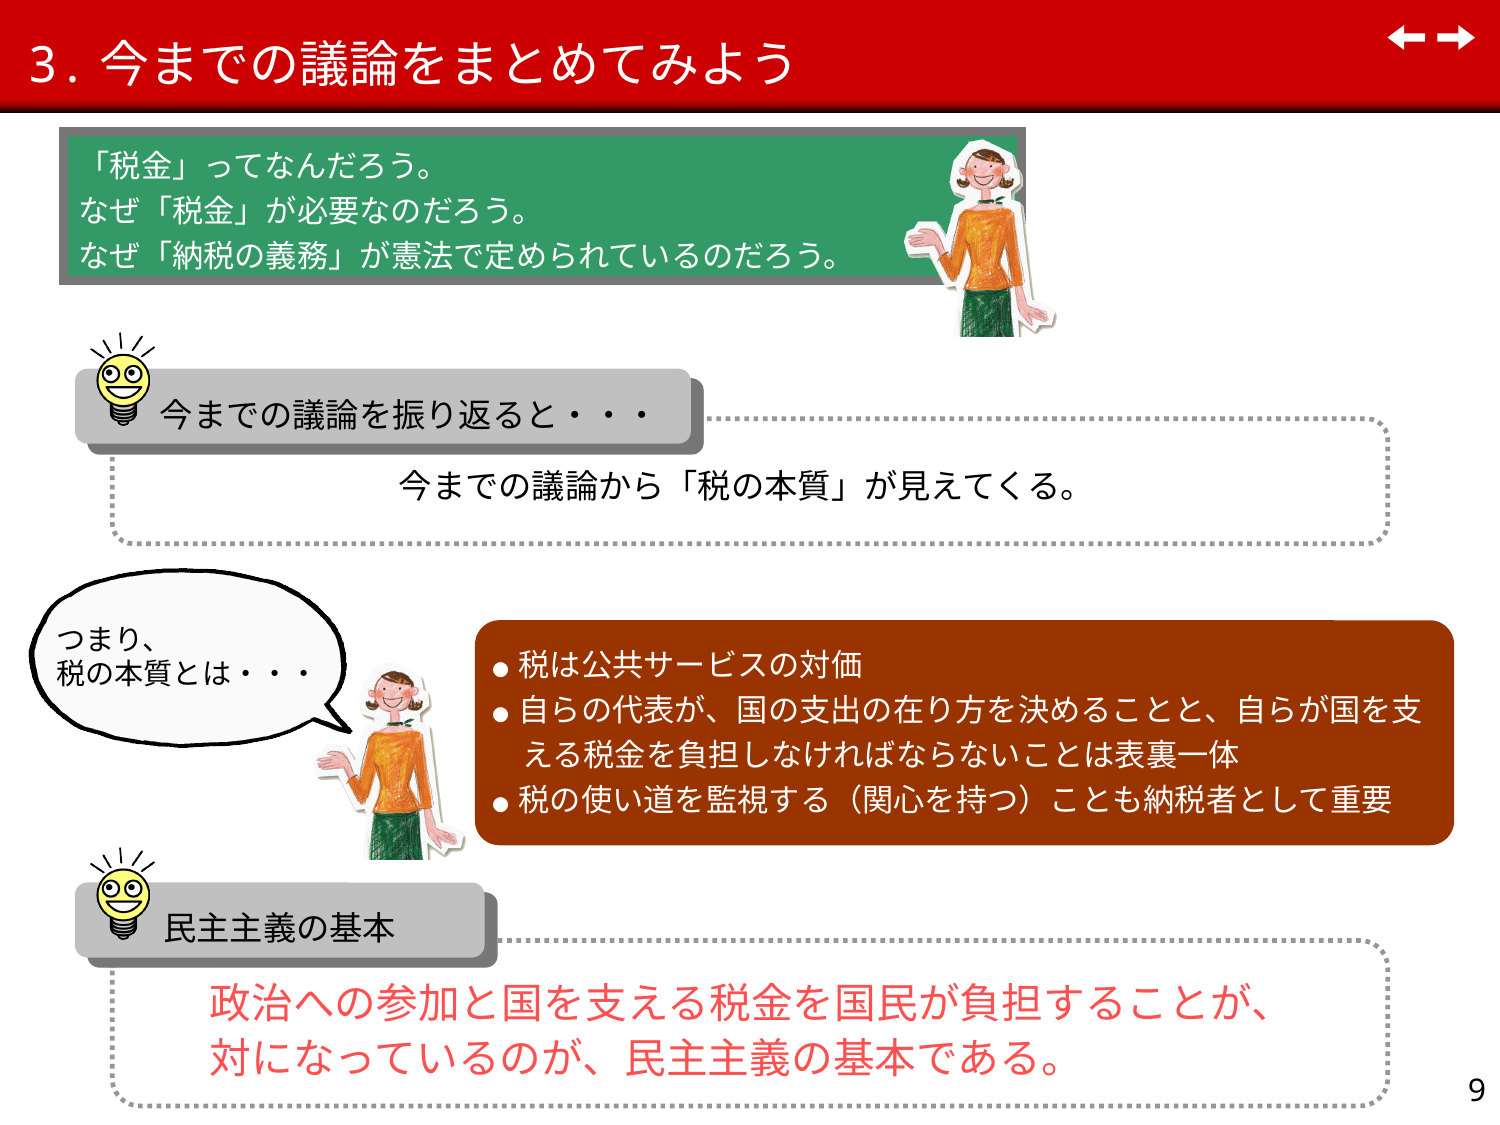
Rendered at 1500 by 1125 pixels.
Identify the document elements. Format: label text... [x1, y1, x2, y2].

text_box 民主主義の基本 [74, 882, 485, 958]
text_box ● 税は公共サービスの対価 ● 自らの代表が、国の支出の在り方を決めることと、自らが国を支える税金を負担しなければならないことは表裏一体 ● 税の使い道を監視する（関心を持つ）ことも納税者として重要 [479, 630, 1456, 825]
text_box 「税金」ってなんだろう。 なぜ「税金」が必要なのだろう。 なぜ「納税の義務」が憲法で定められているのだろう。 [63, 131, 891, 281]
text_box [112, 940, 1388, 1106]
text_box 9 [1452, 1062, 1500, 1115]
text_box [112, 418, 1388, 544]
text_box 今までの議論を振り返ると・・・ [74, 368, 691, 444]
picture [896, 126, 1066, 338]
picture [90, 846, 155, 941]
picture [90, 332, 155, 426]
text_box [479, 620, 1450, 630]
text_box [17, 562, 475, 861]
text_box 政治への参加と国を支える税金を国民が負担することが、 対になっているのが、民主主義の基本である。 [194, 964, 1364, 1089]
text_box [479, 825, 1454, 846]
picture [0, 0, 1500, 114]
